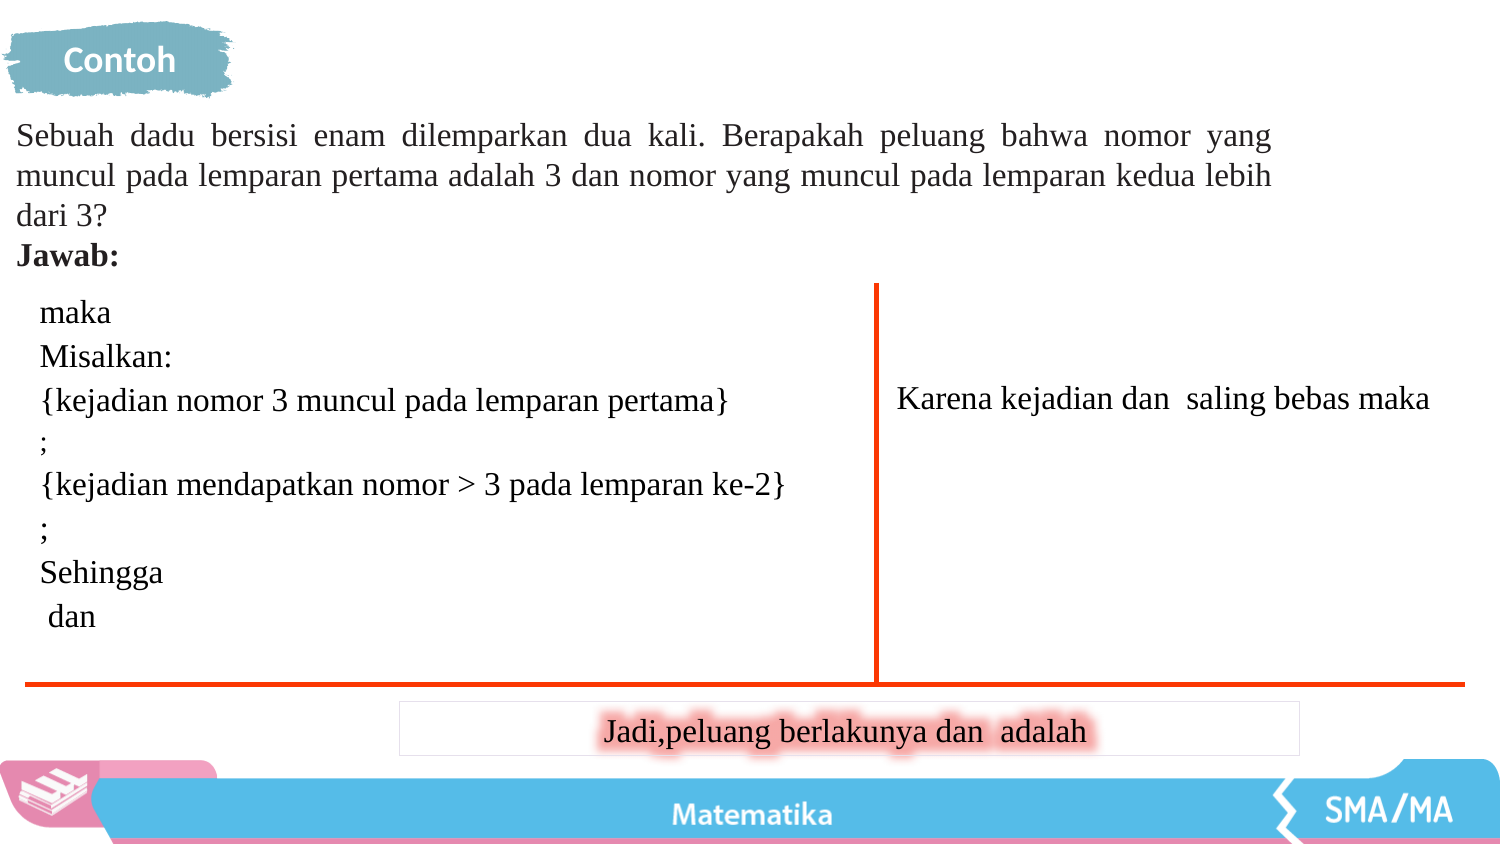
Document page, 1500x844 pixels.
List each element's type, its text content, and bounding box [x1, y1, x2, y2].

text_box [24, 282, 1466, 685]
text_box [1, 21, 237, 101]
picture [0, 759, 1500, 844]
text_box Sebuah dadu bersisi enam dilemparkan dua kali. Berapakah peluang bahwa nomor yang muncul pada lemparan pertama adalah 3 dan nomor yang muncul pada lemparan kedua lebih dari 3? Jawab: [1, 106, 1289, 281]
